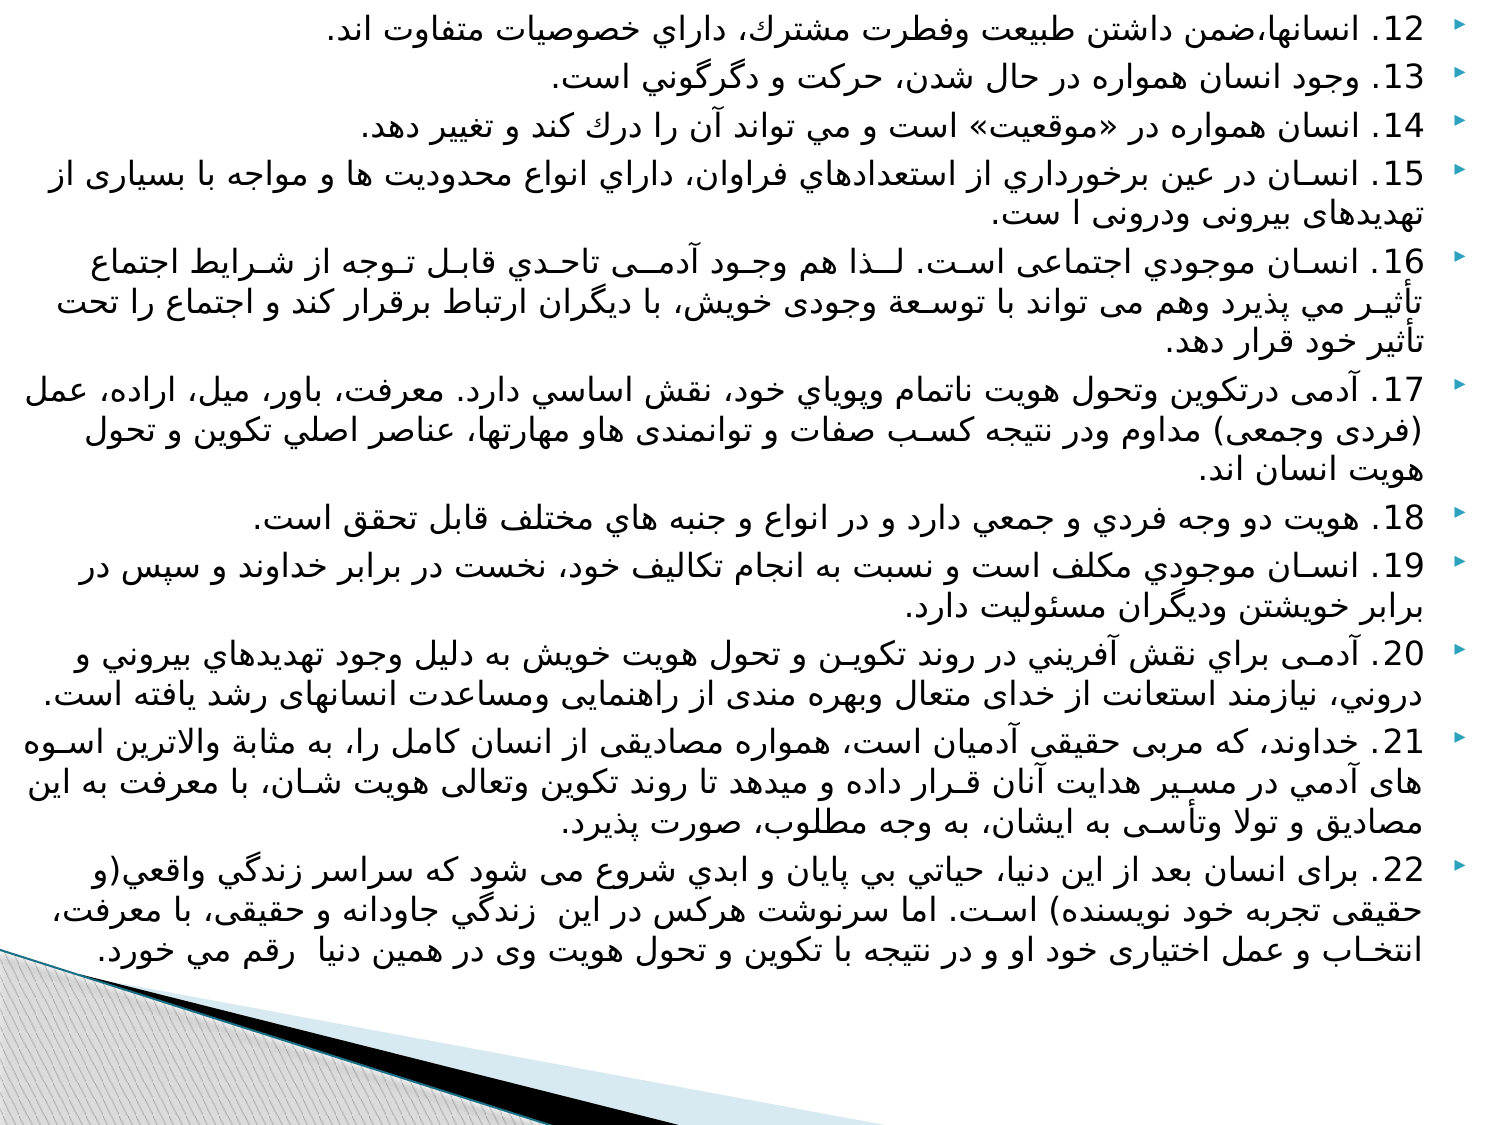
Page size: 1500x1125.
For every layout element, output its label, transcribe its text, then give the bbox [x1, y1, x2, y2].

list 12. انسانها،ضمن داشتن طبيعت وفطرت مشترك، داراي خصوصيات متفاوت اند. 13. وجود انسان همواره در حال شدن، حركت و دگرگوني است. 14. انسان همواره در «موقعيت» است و مي تواند آن را درك كند و تغيير دهد. 15. انسـان در عين برخورداري از استعدادهاي فراوان، داراي انواع محدوديت ها و مواجه با بسياری از تهديدهای بيرونی ودرونی ا ست. 16. انسـان موجودي اجتماعی اسـت. لــذا هم وجـود آدمــی تاحـدي قابـل تـوجه از شـرايط اجتماع تأثيـر مي پذيرد وهم می تواند با توسـعة وجودی خويش، با ديگران ارتباط برقرار کند و اجتماع را تحت تأثير خود قرار دهد. 17. آدمی درتكوين وتحول هويت ناتمام وپوياي خود، نقش اساسي دارد. معرفت، باور، ميل، اراده، عمل (فردی وجمعی) مداوم ودر نتيجه کسـب صفات و توانمندی هاو مهارتها، عناصر اصلي تكوين و تحول هويت انسان اند. 18. هويت دو وجه فردي و جمعي دارد و در انواع و جنبه هاي مختلف قابل تحقق است. 19. انسـان موجودي مكلف است و نسبت به انجام تكاليف خود، نخست در برابر خداوند و سپس در برابر خويشتن وديگران مسئوليت دارد. 20. آدمـی براي نقش آفريني در روند تكويـن و تحول هويت خويش به دليل وجود تهديدهاي بيروني و دروني، نيازمند استعانت از خدای متعال وبهره مندی از راهنمايی ومساعدت انسانهای رشد يافته است. 21. خداوند، که مربی حقيقی آدميان است، همواره مصاديقی از انسان كامل را، به مثابة والاترين اسـوه های آدمي در مسـير هدايت آنان قـرار داده و میدهد تا روند تکوين وتعالی هويت شـان، با معرفت به اين مصاديق و تولا وتأسـی به ايشان، به وجه مطلوب، صورت پذيرد. 22. برای انسان بعد از اين دنيا، حياتي بي پايان و ابدي شروع می شود كه سراسر زندگي واقعي(و حقیقی تجربه خود نویسنده) اسـت. اما سرنوشت هركس در اين زندگي جاودانه و حقيقی، با معرفت، انتخـاب و عمل اختياری خود او و در نتيجه با تکوين و تحول هويت وی در همين دنيا رقم مي خورد. [0, 0, 1500, 1125]
